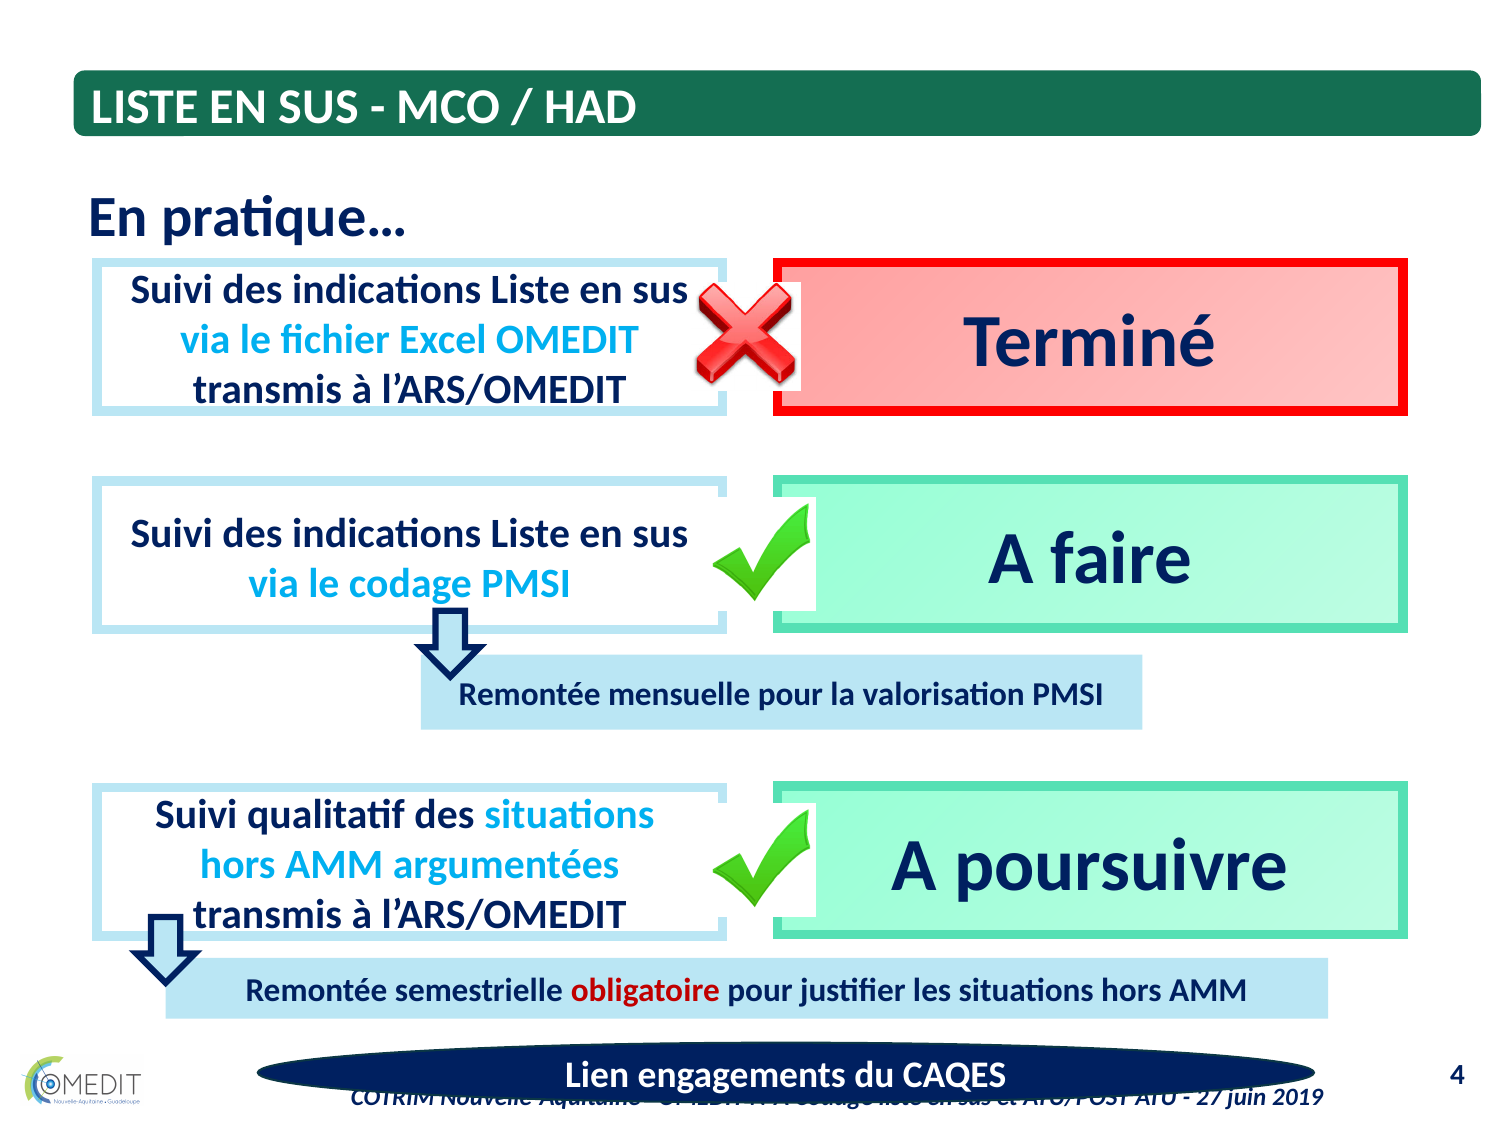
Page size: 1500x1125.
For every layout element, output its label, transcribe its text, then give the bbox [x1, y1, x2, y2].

text_box LISTE EN SUS - MCO / HAD [72, 69, 1483, 137]
text_box Remontée semestrielle obligatoire pour justifier les situations hors AMM [165, 957, 1329, 1020]
text_box En pratique… [73, 136, 1419, 316]
picture [20, 1054, 144, 1106]
text_box [418, 630, 483, 679]
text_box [96, 785, 1404, 936]
text_box Lien engagements du CAQES [256, 1041, 1316, 1104]
text_box [133, 936, 198, 985]
slide_number 4 [1142, 1042, 1480, 1103]
text_box Remontée mensuelle pour la valorisation PMSI [420, 654, 1143, 731]
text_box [96, 262, 1404, 411]
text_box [96, 479, 1404, 630]
